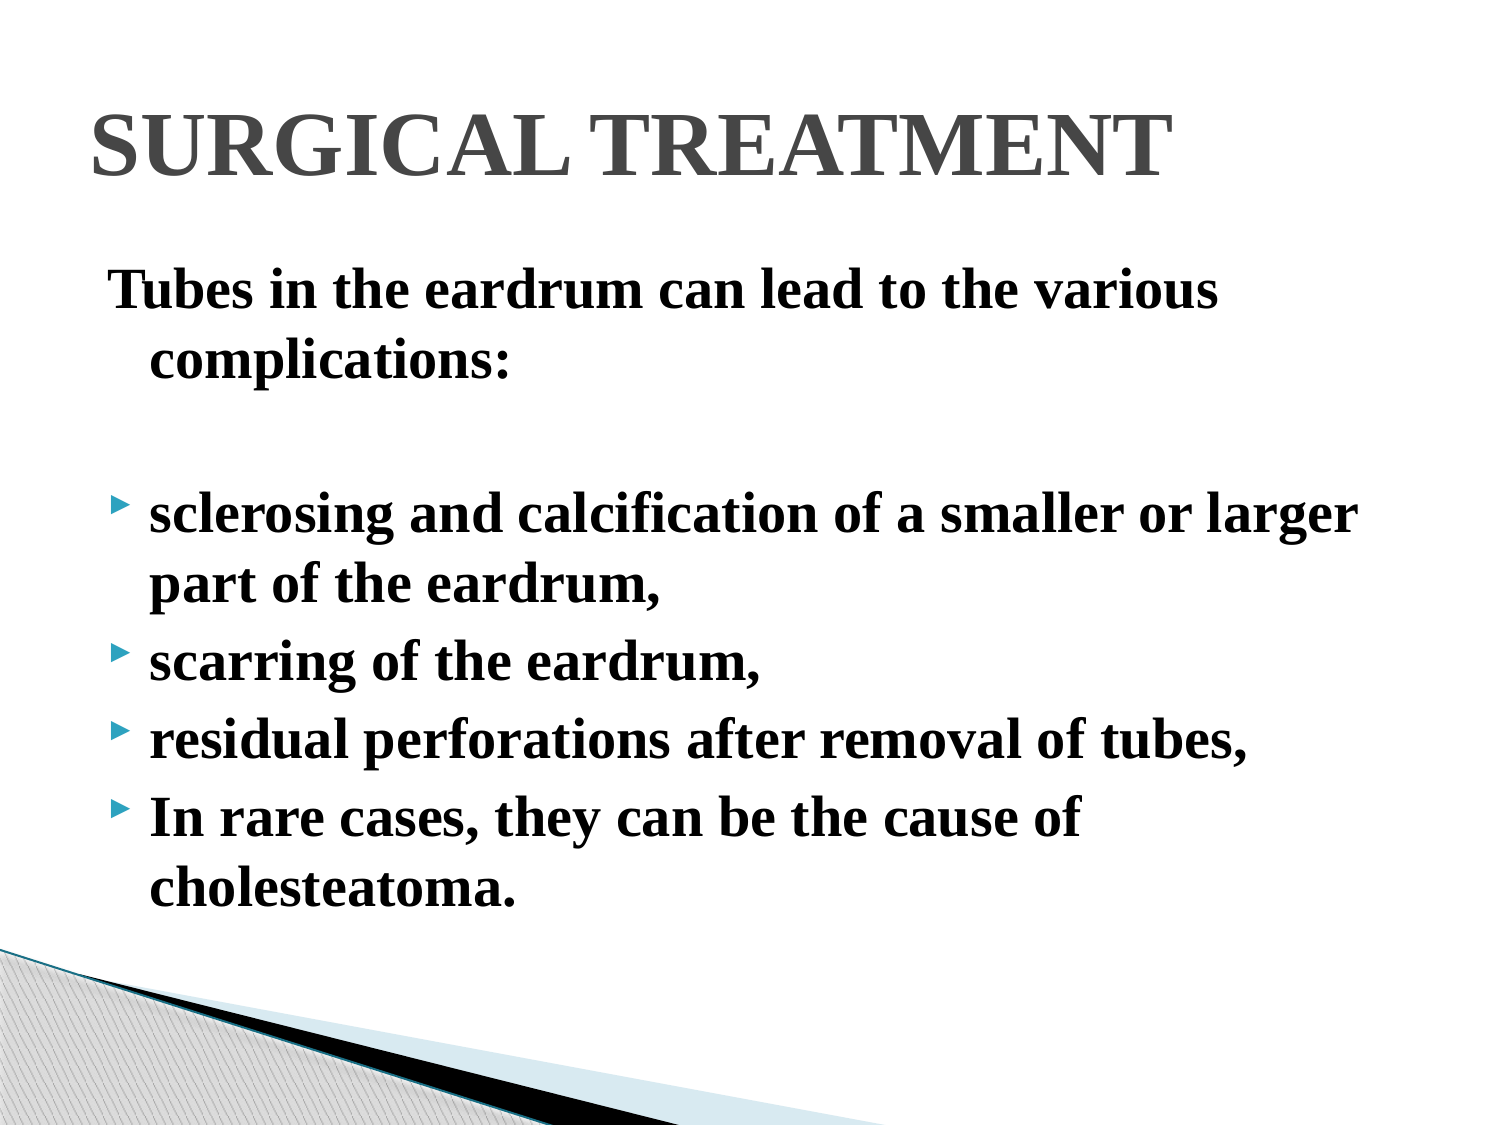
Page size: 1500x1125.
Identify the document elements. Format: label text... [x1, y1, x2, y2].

title SURGICAL TREATMENT [75, 45, 1425, 233]
list Tubes in the eardrum can lead to the various complications: sclerosing and calcification of a smaller or larger part of the eardrum, scarring of the eardrum, residual perforations after removal of tubes, In rare cases, they can be the cause of cholesteatoma. [75, 243, 1425, 986]
